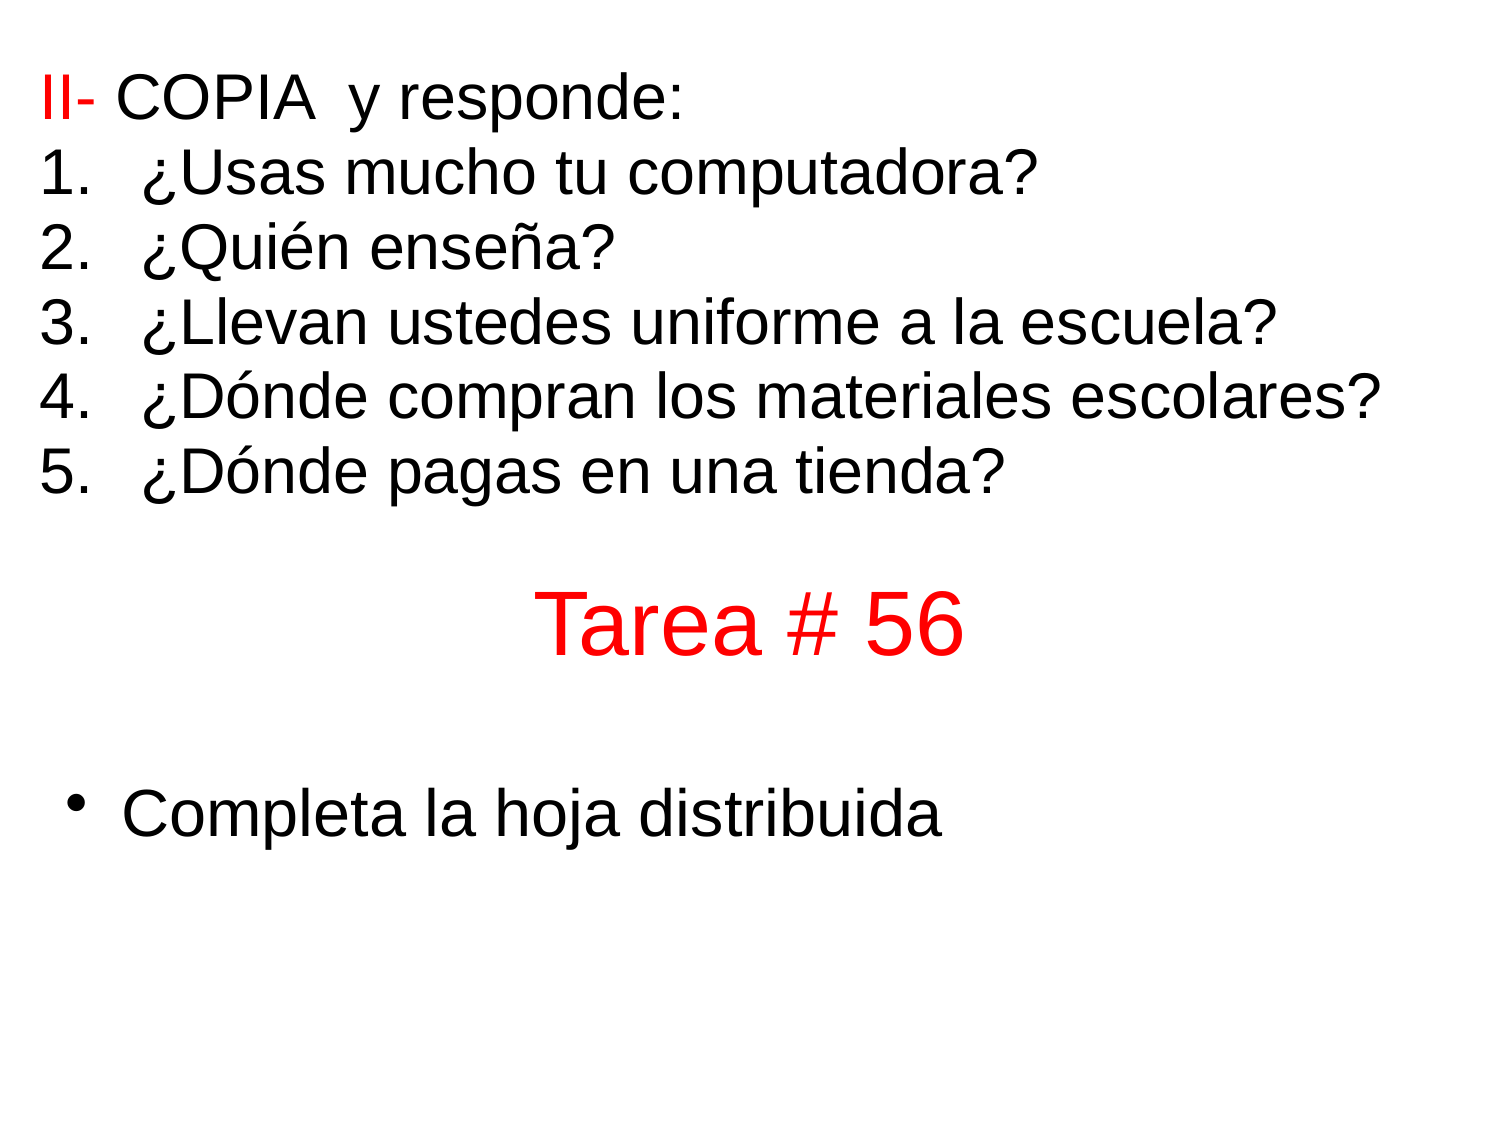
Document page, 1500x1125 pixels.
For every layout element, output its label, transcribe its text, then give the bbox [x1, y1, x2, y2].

list II- COPIA y responde: ¿Usas mucho tu computadora? ¿Quién enseña? ¿Llevan ustedes uniforme a la escuela? ¿Dónde compran los materiales escolares? ¿Dónde pagas en una tienda? [24, 62, 1450, 525]
text_box Completa la hoja distribuida [49, 762, 1400, 950]
title Tarea # 56 [75, 525, 1425, 713]
